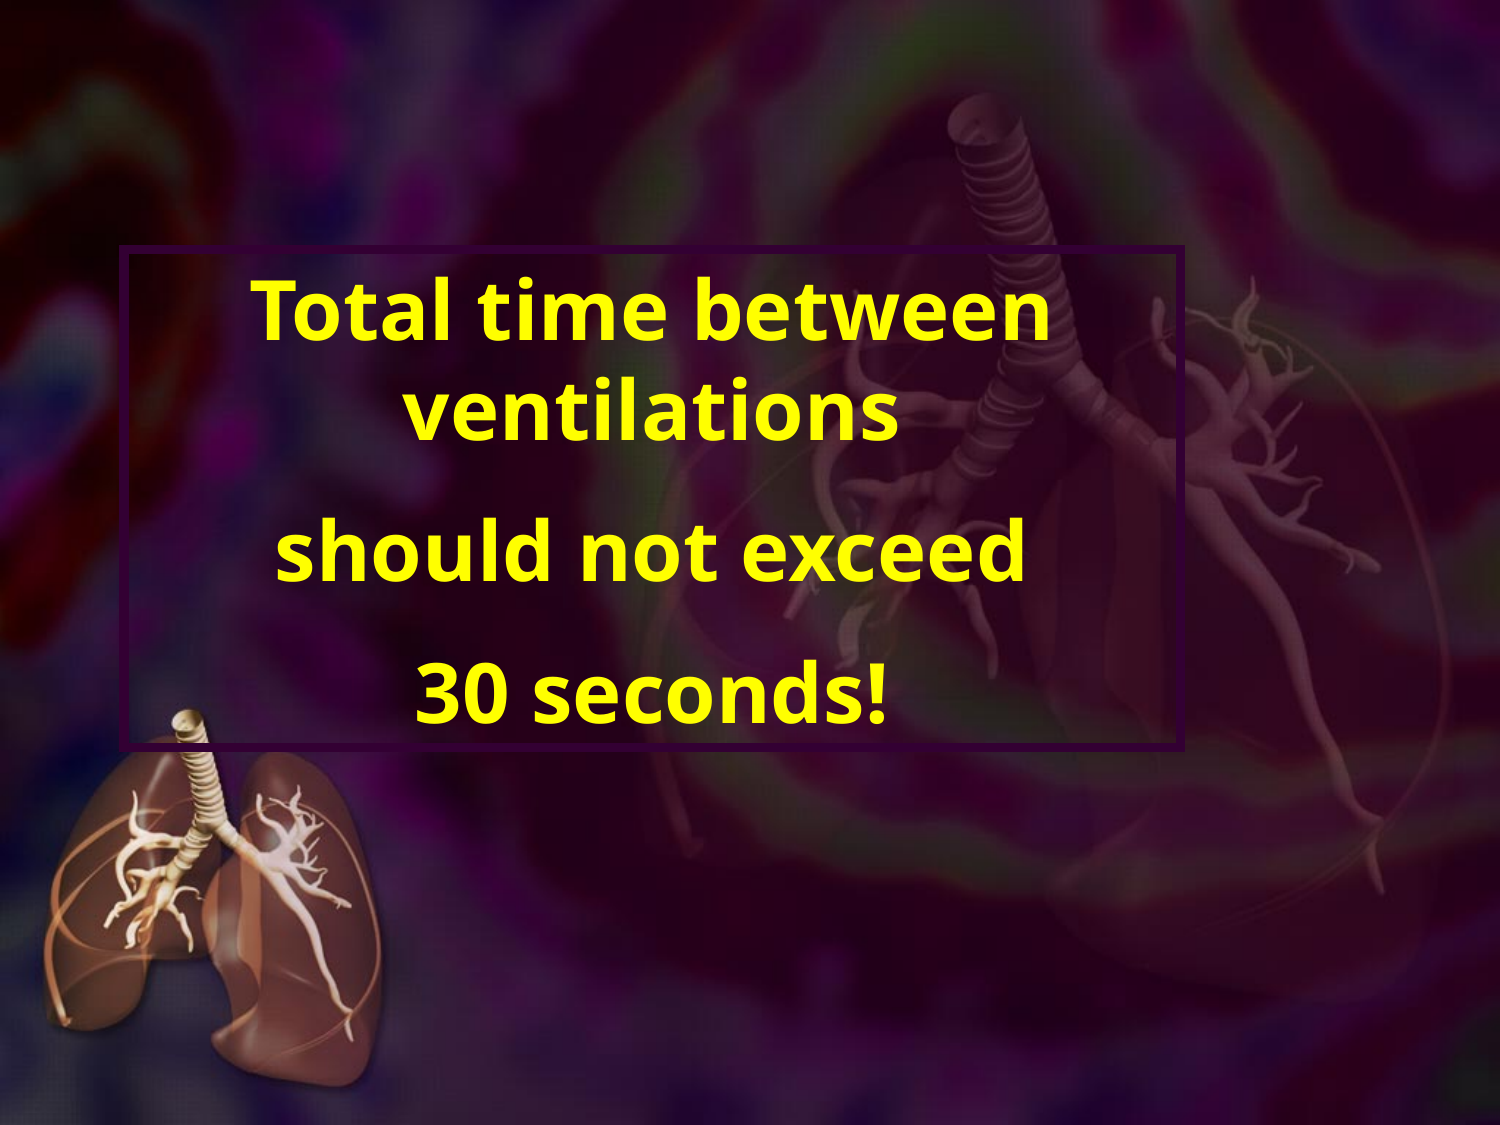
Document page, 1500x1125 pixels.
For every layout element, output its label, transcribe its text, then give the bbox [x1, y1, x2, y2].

picture [0, 0, 1500, 1125]
text_box Total time between ventilations should not exceed 30 seconds! [123, 249, 1181, 748]
